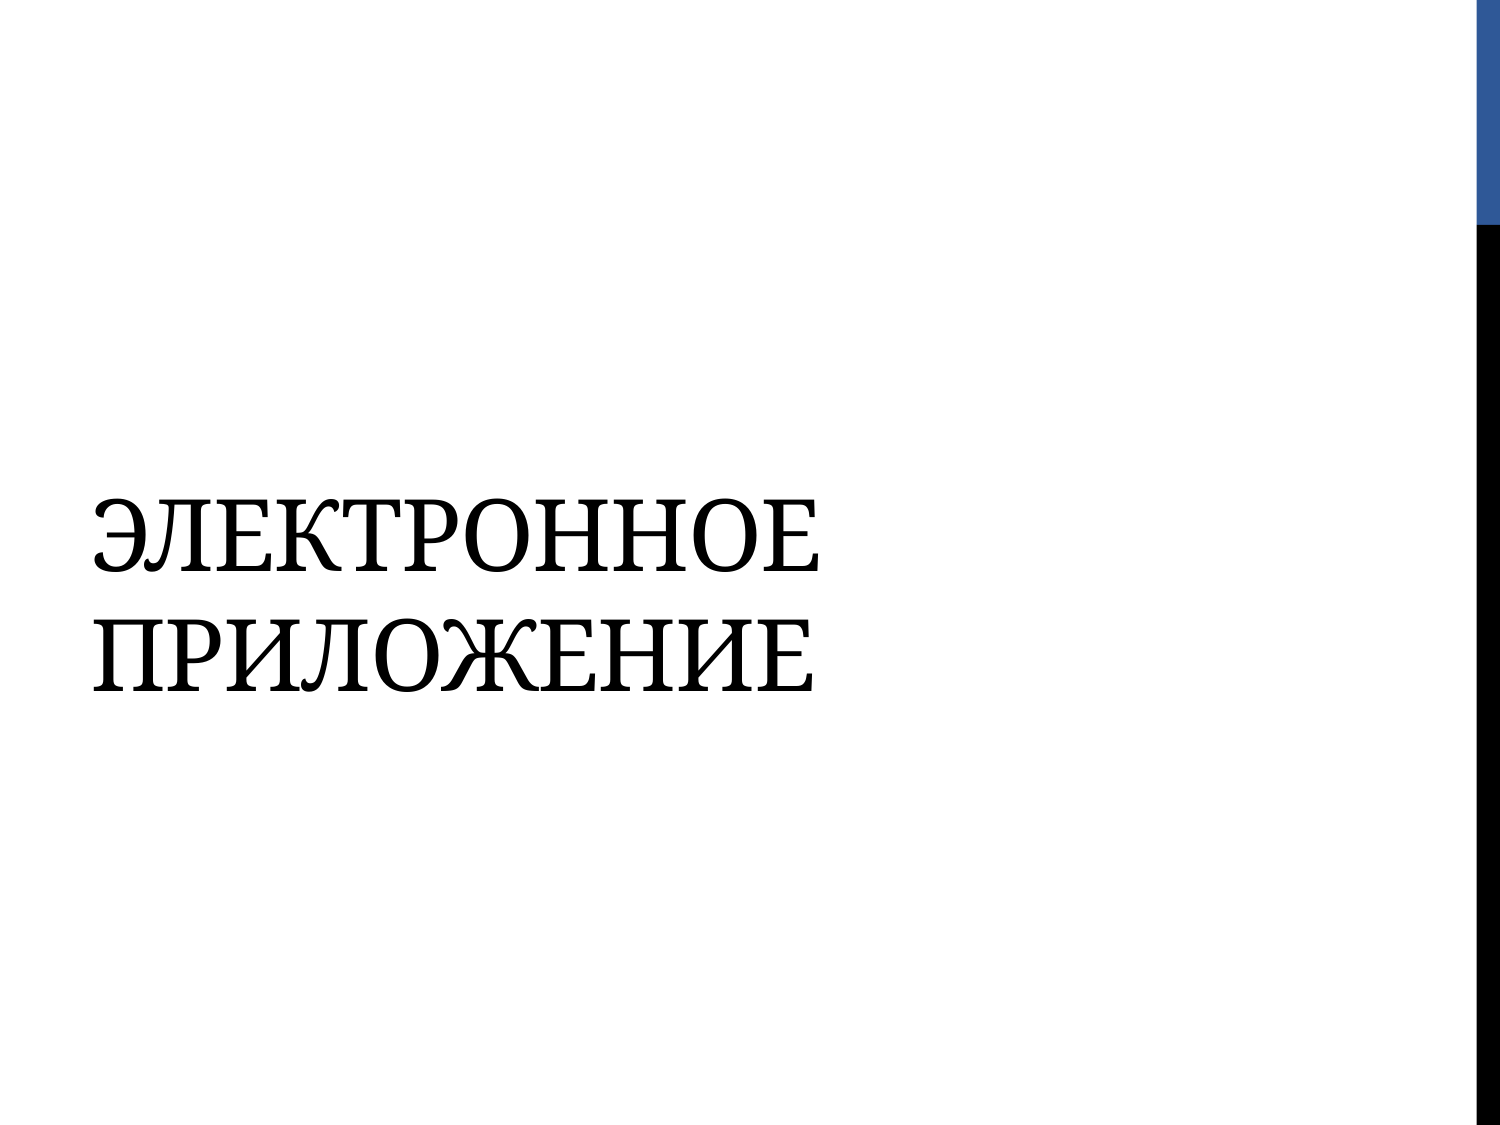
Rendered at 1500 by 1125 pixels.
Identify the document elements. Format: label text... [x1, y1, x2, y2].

title Электронное приложение [75, 237, 1350, 947]
